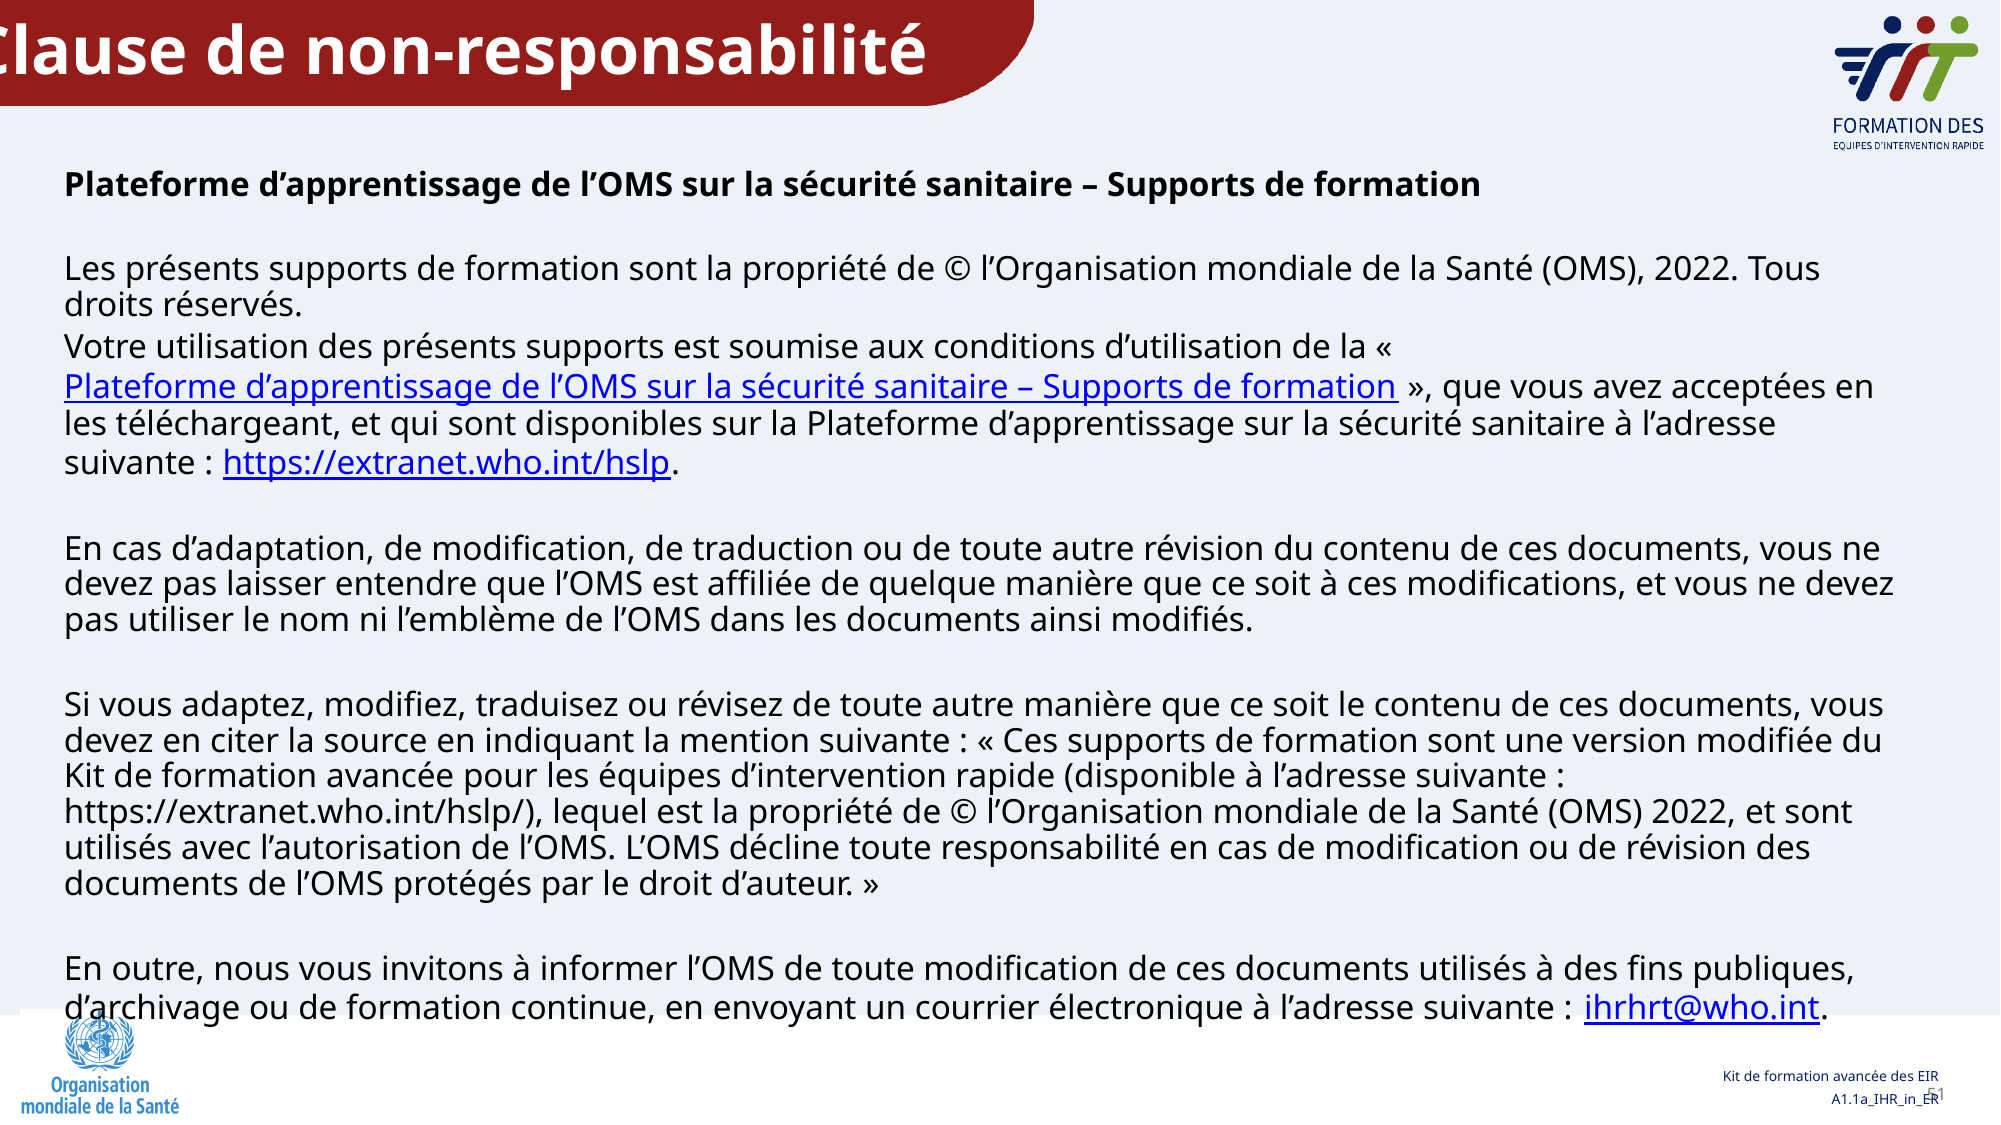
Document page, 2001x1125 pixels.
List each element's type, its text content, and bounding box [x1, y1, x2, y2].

text_box Clause de non-responsabilité [0, 0, 937, 95]
picture [0, 0, 1034, 106]
list Plateforme d’apprentissage de l’OMS sur la sécurité sanitaire – Supports de formation Les présents supports de formation sont la propriété de © l’Organisation mondiale de la Santé (OMS), 2022. Tous droits réservés. Votre utilisation des présents supports est soumise aux conditions d’utilisation de la « Plateforme d’apprentissage de l’OMS sur la sécurité sanitaire – Supports de formation », que vous avez acceptées en les téléchargeant, et qui sont disponibles sur la Plateforme d’apprentissage sur la sécurité sanitaire à l’adresse suivante : https://extranet.who.int/hslp. En cas d’adaptation, de modification, de traduction ou de toute autre révision du contenu de ces documents, vous ne devez pas laisser entendre que l’OMS est affiliée de quelque manière que ce soit à ces modifications, et vous ne devez pas utiliser le nom ni l’emblème de l’OMS dans les documents ainsi modifiés. Si vous adaptez, modifiez, traduisez ou révisez de toute autre manière que ce soit le contenu de ces documents, vous devez en citer la source en indiquant la mention suivante : « Ces supports de formation sont une version modifiée du Kit de formation avancée pour les équipes d’intervention rapide (disponible à l’adresse suivante : https://extranet.who.int/hslp/), lequel est la propriété de © l’Organisation mondiale de la Santé (OMS) 2022, et sont utilisés avec l’autorisation de l’OMS. L’OMS décline toute responsabilité en cas de modification ou de révision des documents de l’OMS protégés par le droit d’auteur. » En outre, nous vous invitons à informer l’OMS de toute modification de ces documents utilisés à des fins publiques, d’archivage ou de formation continue, en envoyant un courrier électronique à l’adresse suivante : ihrhrt@who.int. [61, 166, 1925, 997]
picture [1833, 15, 1984, 151]
picture [20, 1009, 180, 1115]
